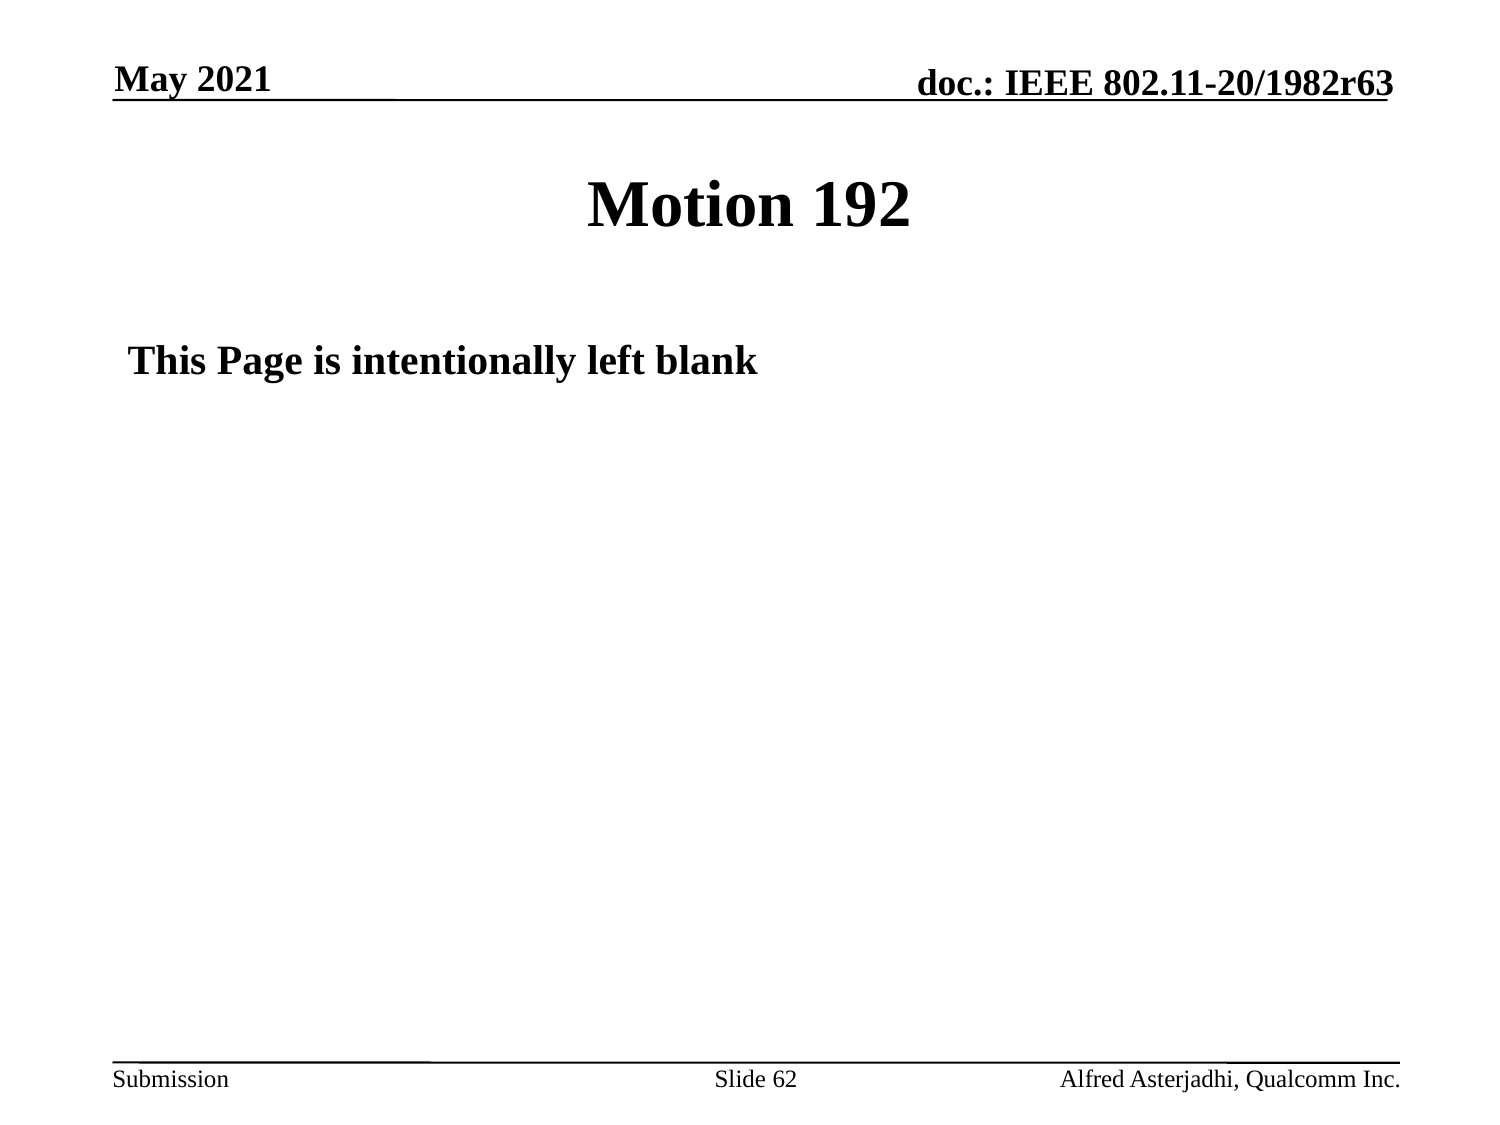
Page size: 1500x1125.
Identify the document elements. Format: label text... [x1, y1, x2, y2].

list This Page is intentionally left blank [112, 324, 1388, 1000]
slide_number Slide 62 [712, 1061, 800, 1123]
title Motion 192 [112, 112, 1388, 288]
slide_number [114, 54, 423, 100]
footer Alfred Asterjadhi, Qualcomm Inc. [878, 1061, 1402, 1093]
